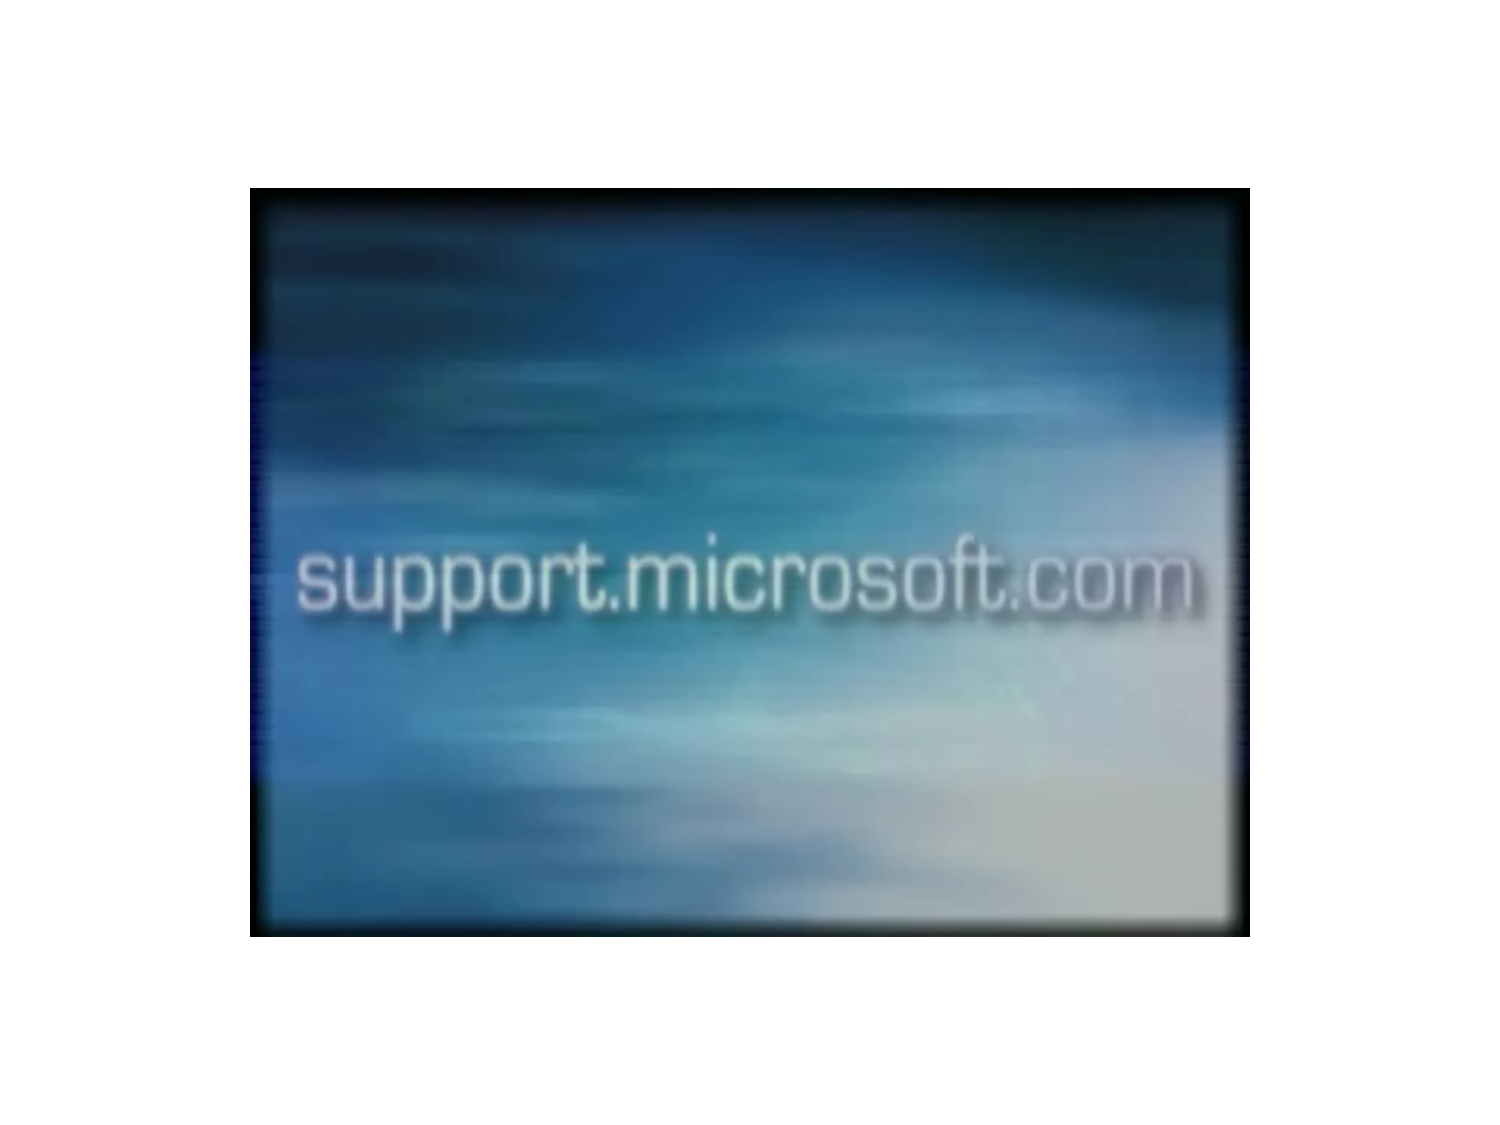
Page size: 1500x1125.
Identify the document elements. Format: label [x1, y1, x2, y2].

text_box [249, 187, 1251, 938]
